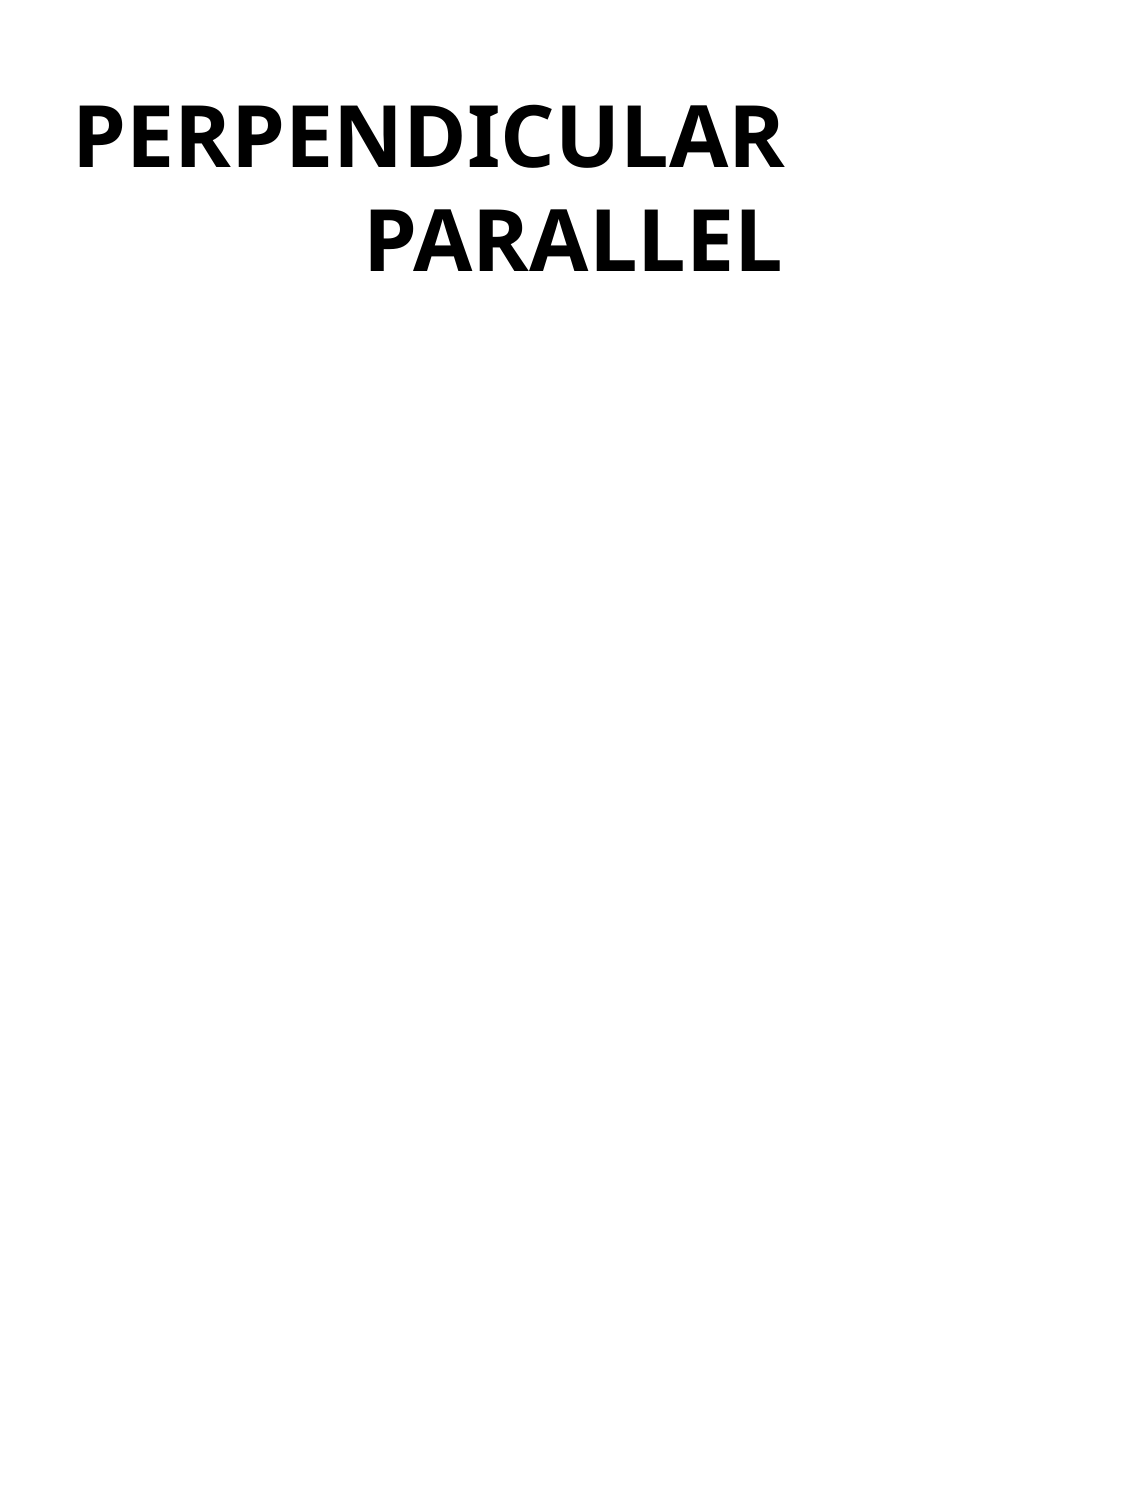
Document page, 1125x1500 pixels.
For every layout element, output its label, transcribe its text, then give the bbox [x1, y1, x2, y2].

title PERPENDICULAR PARALLEL [56, 60, 1069, 310]
